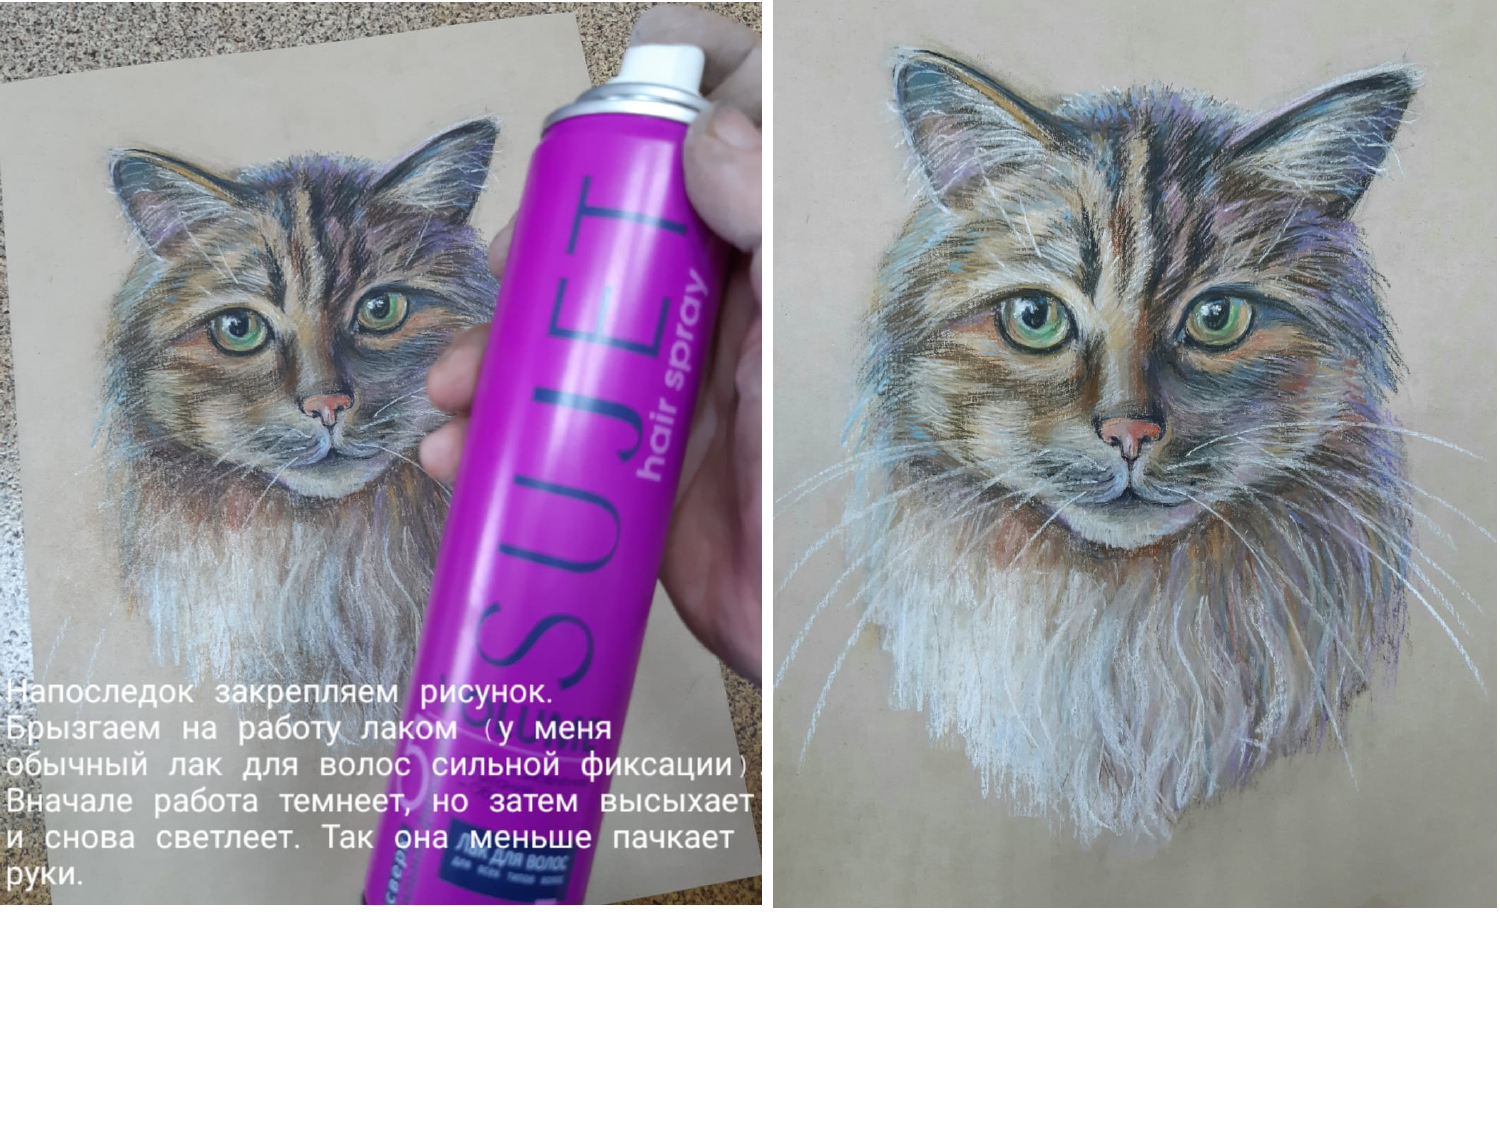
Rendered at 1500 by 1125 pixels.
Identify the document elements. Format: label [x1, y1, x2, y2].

picture [0, 2, 762, 906]
picture [773, 0, 1497, 908]
